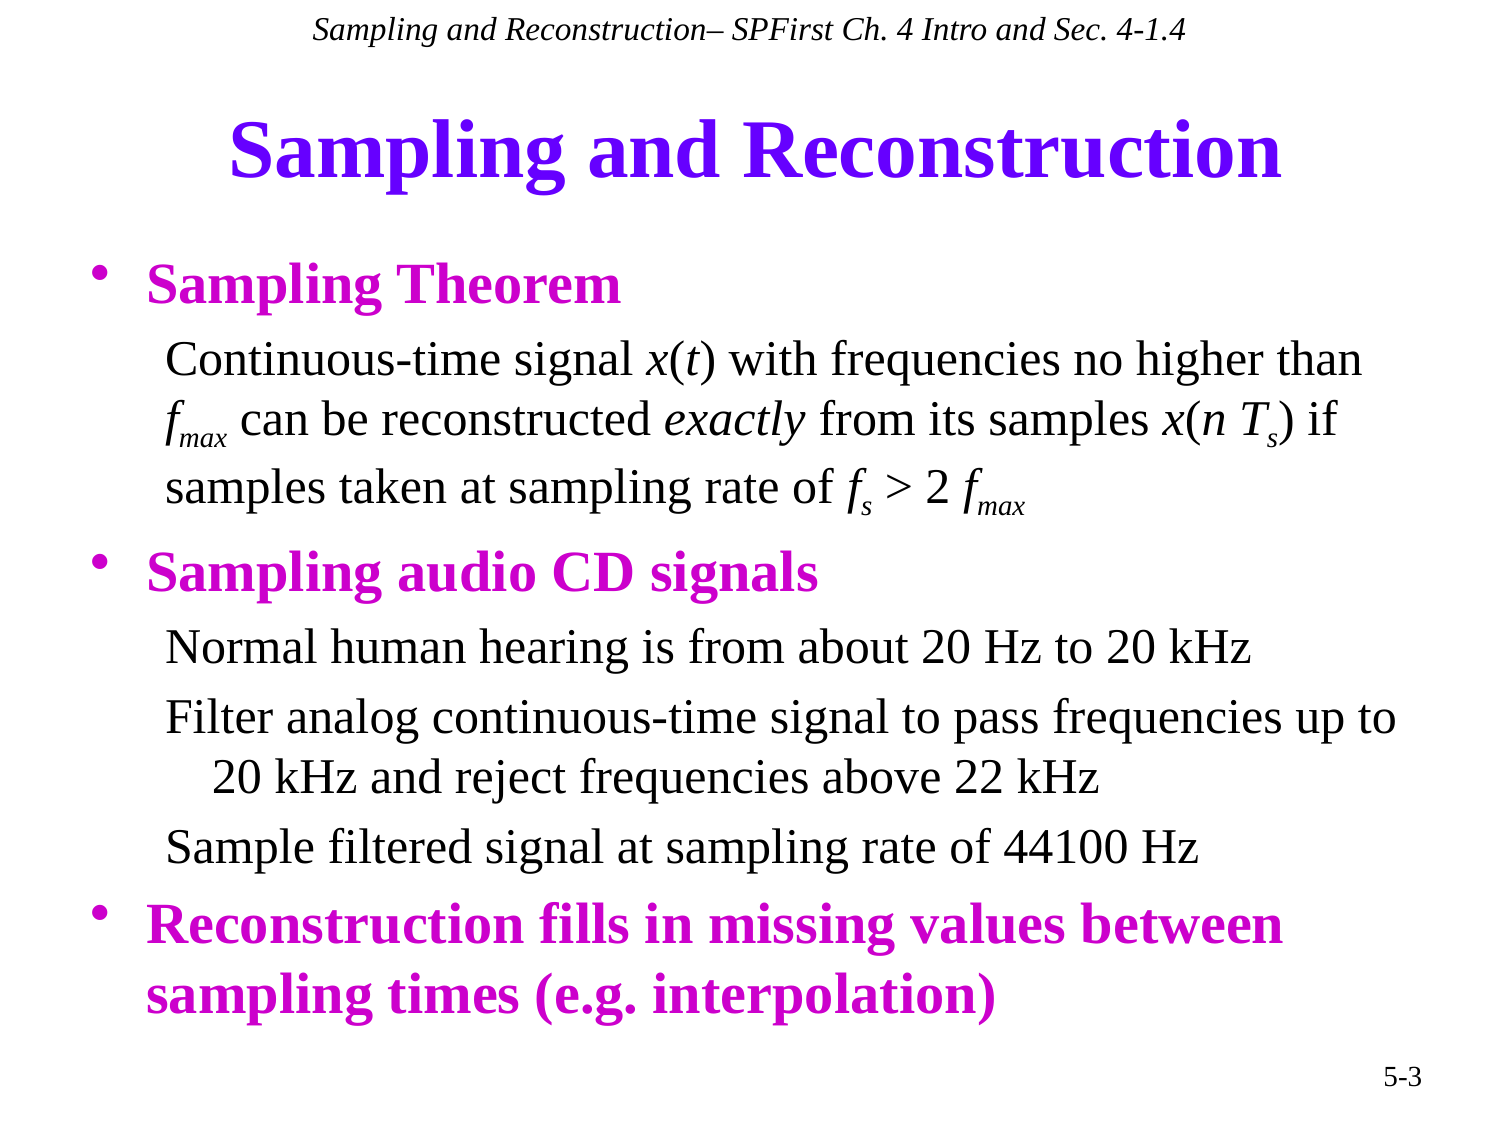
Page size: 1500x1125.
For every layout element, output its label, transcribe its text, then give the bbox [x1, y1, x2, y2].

text_box Sampling and Reconstruction– SPFirst Ch. 4 Intro and Sec. 4-1.4 [0, 0, 1500, 55]
title Sampling and Reconstruction [75, 55, 1438, 237]
slide_number 5-3 [1124, 1049, 1438, 1125]
list Sampling Theorem Continuous-time signal x(t) with frequencies no higher than fmax can be reconstructed exactly from its samples x(n Ts) if samples taken at sampling rate of fs > 2 fmax Sampling audio CD signals Normal human hearing is from about 20 Hz to 20 kHz Filter analog continuous-time signal to pass frequencies up to 20 kHz and reject frequencies above 22 kHz Sample filtered signal at sampling rate of 44100 Hz Reconstruction fills in missing values between sampling times (e.g. interpolation) [75, 237, 1438, 1075]
